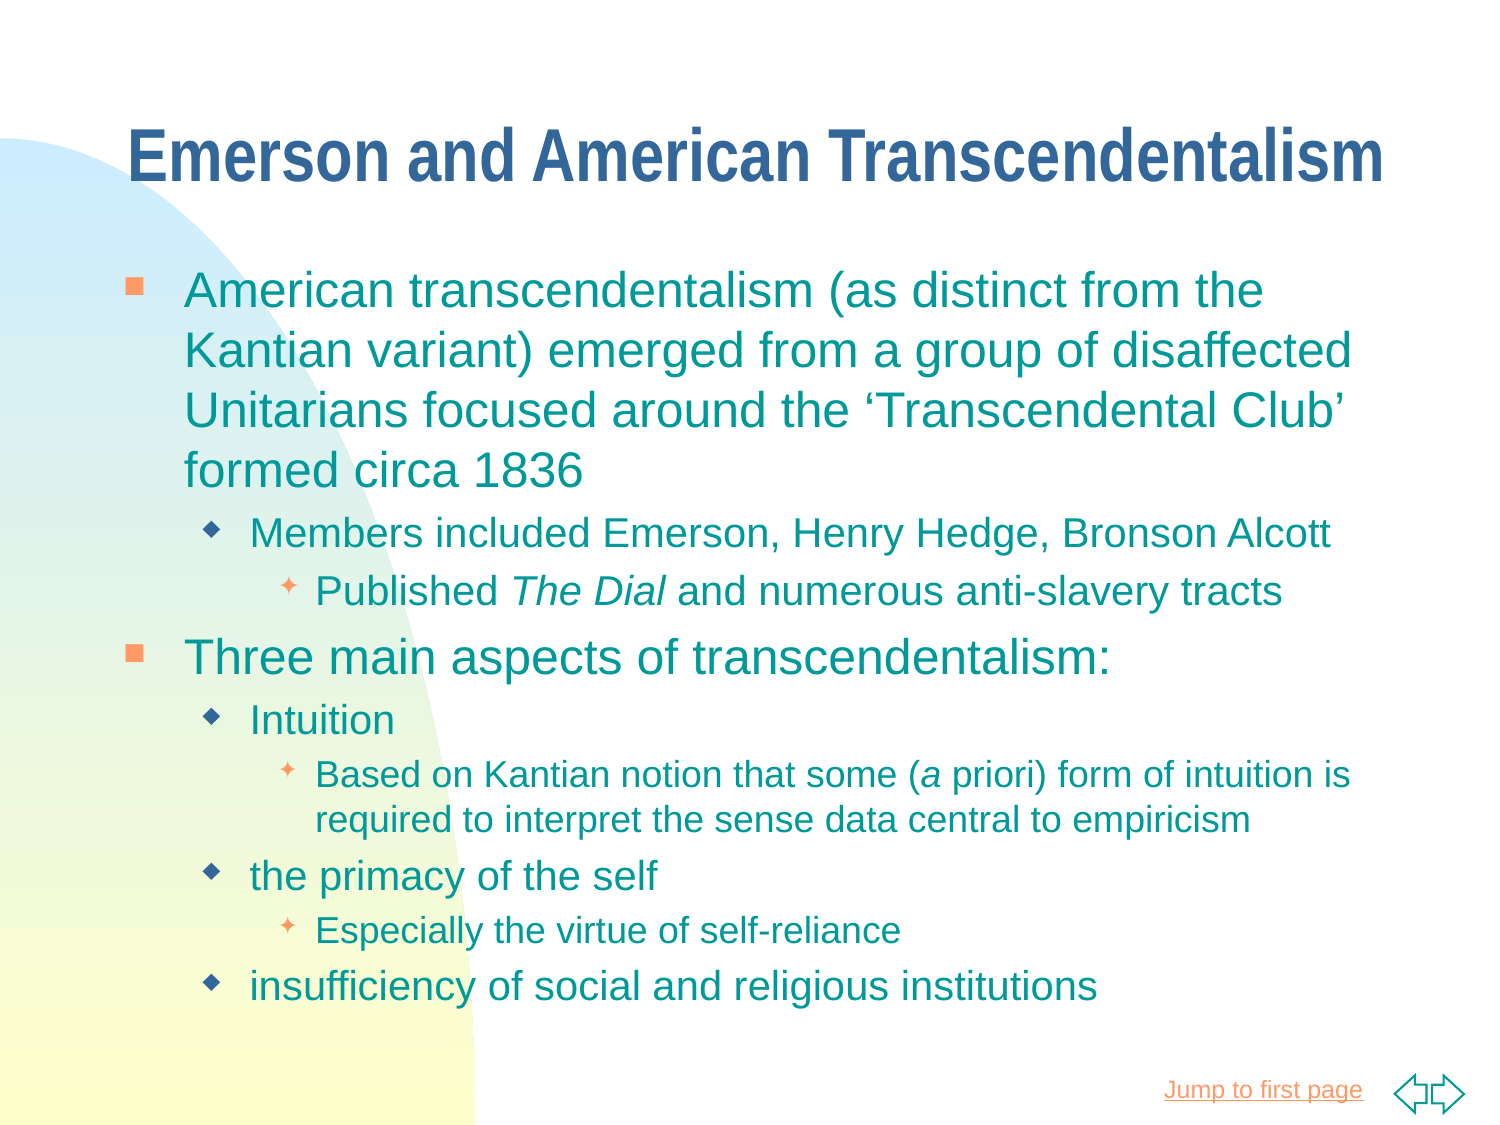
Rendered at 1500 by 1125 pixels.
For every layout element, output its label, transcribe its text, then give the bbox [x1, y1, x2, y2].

title Emerson and American Transcendentalism [112, 99, 1463, 226]
list American transcendentalism (as distinct from the Kantian variant) emerged from a group of disaffected Unitarians focused around the ‘Transcendental Club’ formed circa 1836 Members included Emerson, Henry Hedge, Bronson Alcott Published The Dial and numerous anti-slavery tracts Three main aspects of transcendentalism: Intuition Based on Kantian notion that some (a priori) form of intuition is required to interpret the sense data central to empiricism the primacy of the self Especially the virtue of self-reliance insufficiency of social and religious institutions [112, 249, 1463, 1051]
